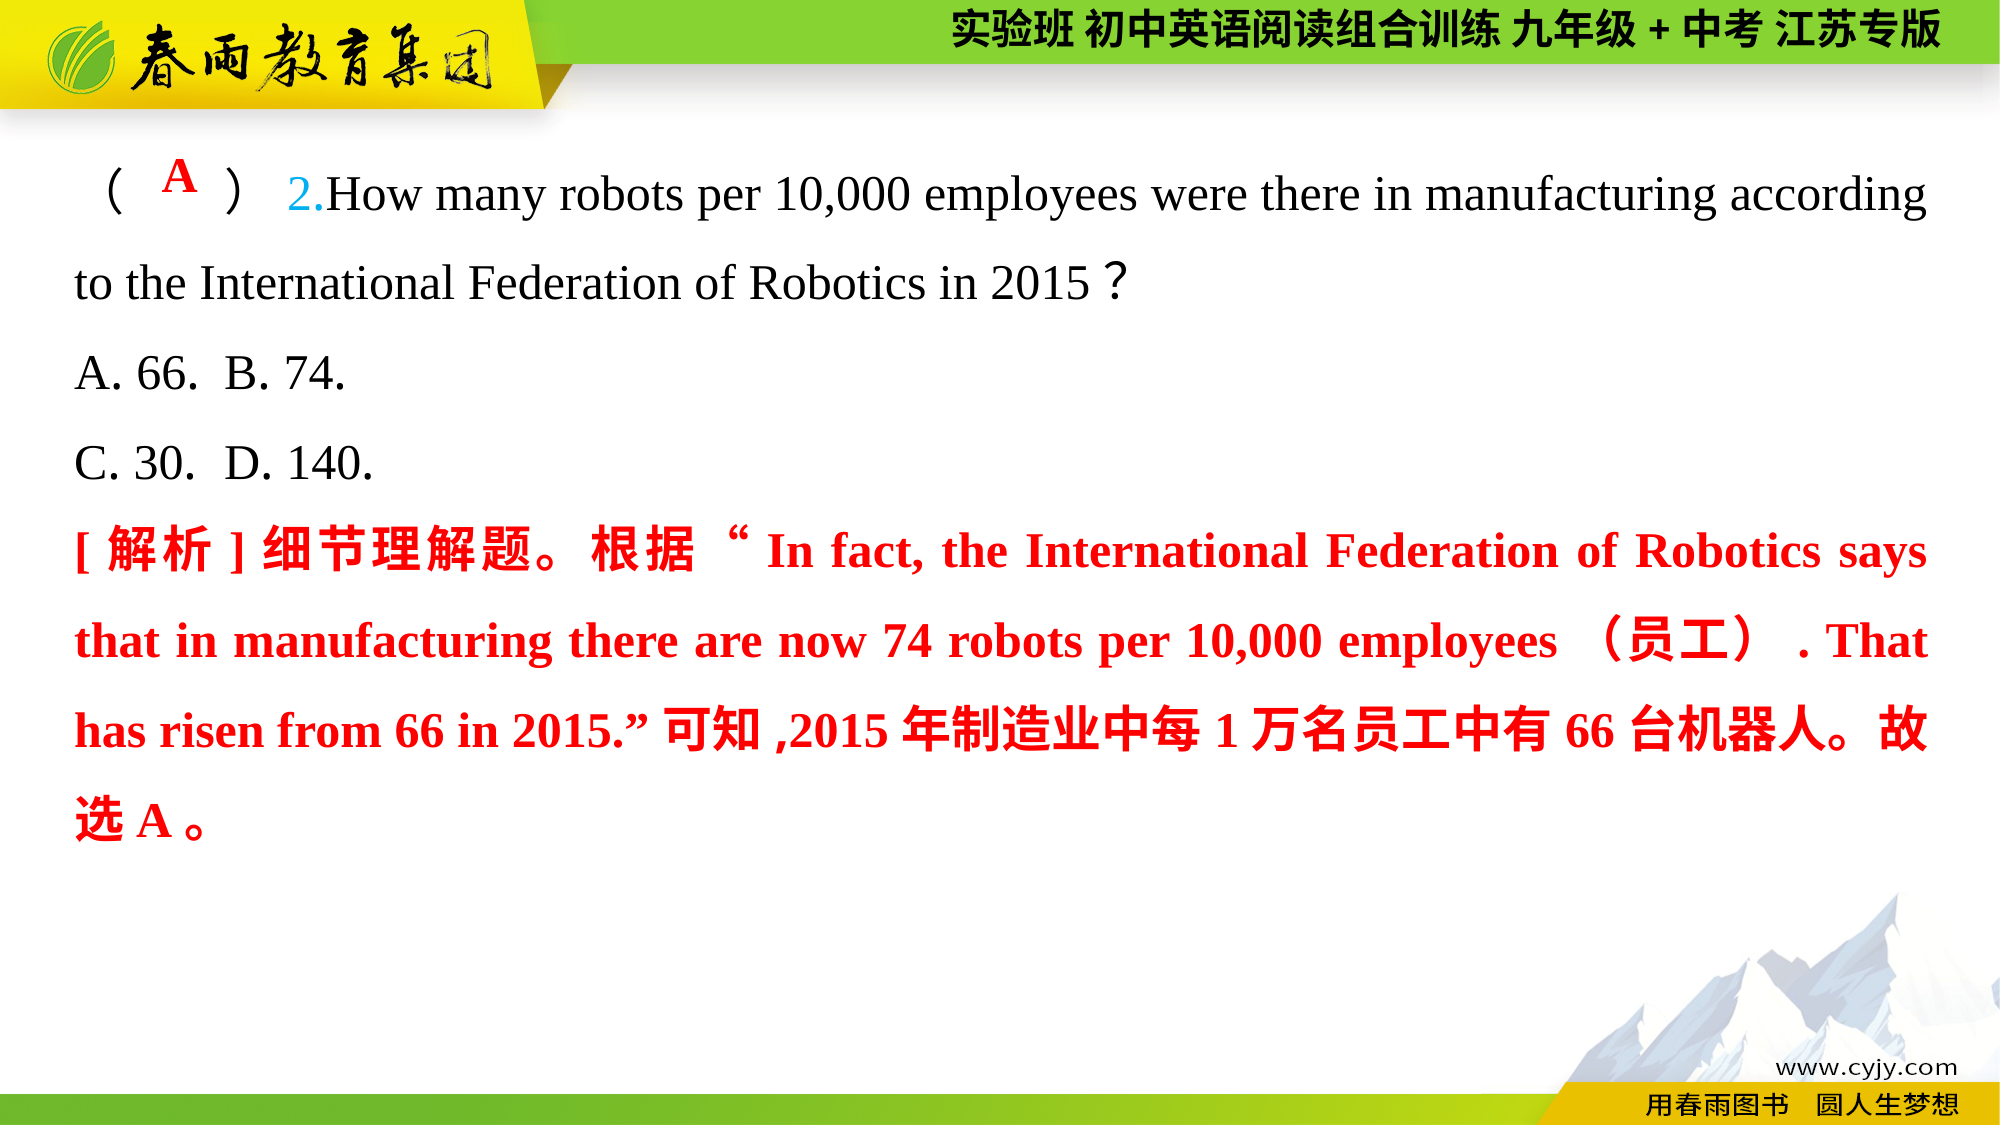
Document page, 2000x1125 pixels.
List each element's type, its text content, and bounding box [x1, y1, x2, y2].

text_box A [146, 134, 213, 210]
picture [0, 0, 2000, 1125]
text_box [解析]细节理解题。根据“In fact, the International Federation of Robotics says that in manufacturing there are now 74 robots per 10,000 employees（员工）. That has risen from 66 in 2015.”可知,2015年制造业中每1万名员工中有66台机器人。故选A。 [59, 479, 1944, 855]
list （ ）2.How many robots per 10,000 employees were there in manufacturing according to the International Federation of Robotics in 2015？ A. 66. B. 74. C. 30. D. 140. [59, 122, 1944, 479]
